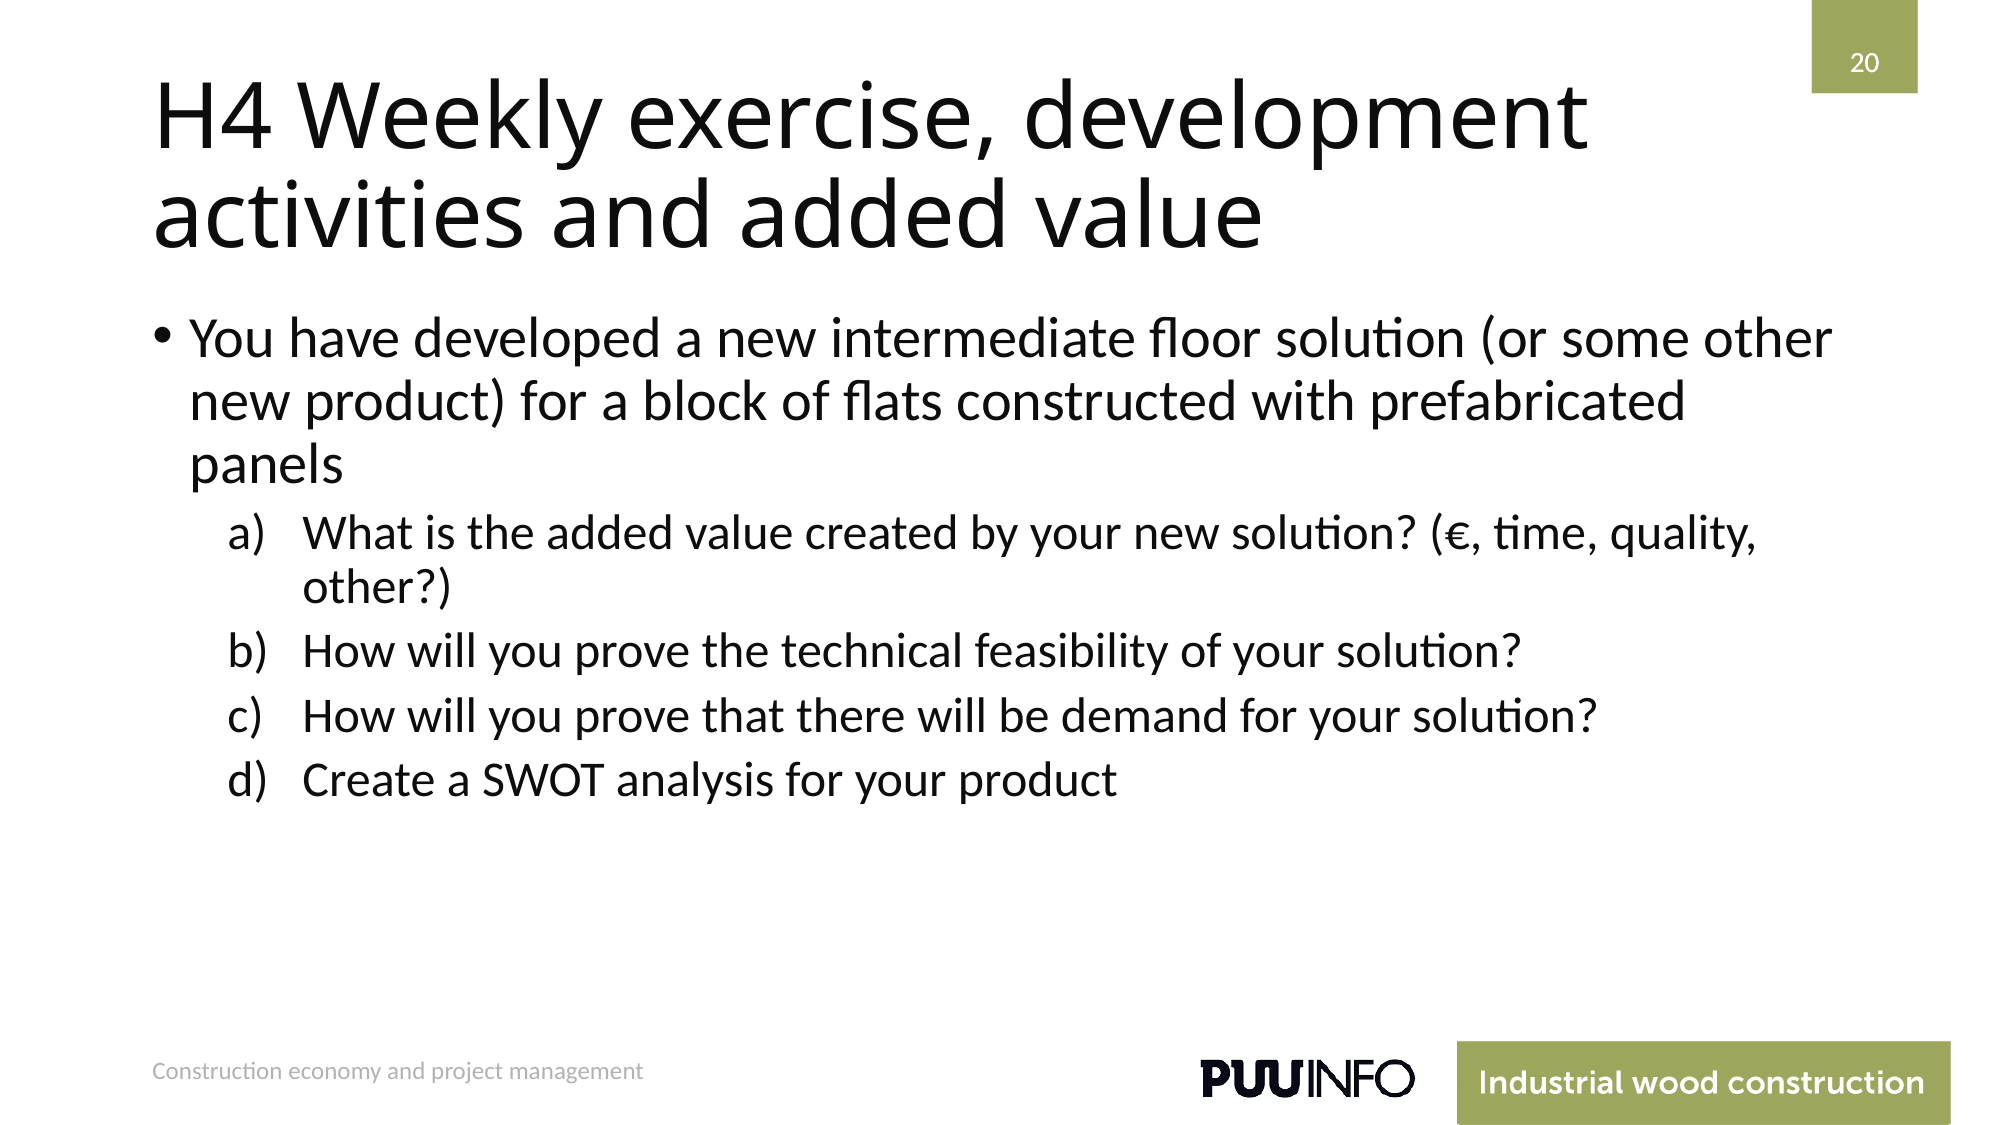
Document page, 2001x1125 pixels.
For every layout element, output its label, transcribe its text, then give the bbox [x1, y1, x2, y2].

slide_number 20 [1811, 29, 1918, 93]
footer Construction economy and project management [137, 1039, 813, 1100]
picture [0, 0, 2000, 1125]
title H4 Weekly exercise, development activities and added value [137, 59, 1863, 278]
list You have developed a new intermediate floor solution (or some other new product) for a block of flats constructed with prefabricated panels What is the added value created by your new solution? (€, time, quality, other?) How will you prove the technical feasibility of your solution? How will you prove that there will be demand for your solution? Create a SWOT analysis for your product [137, 299, 1863, 1014]
